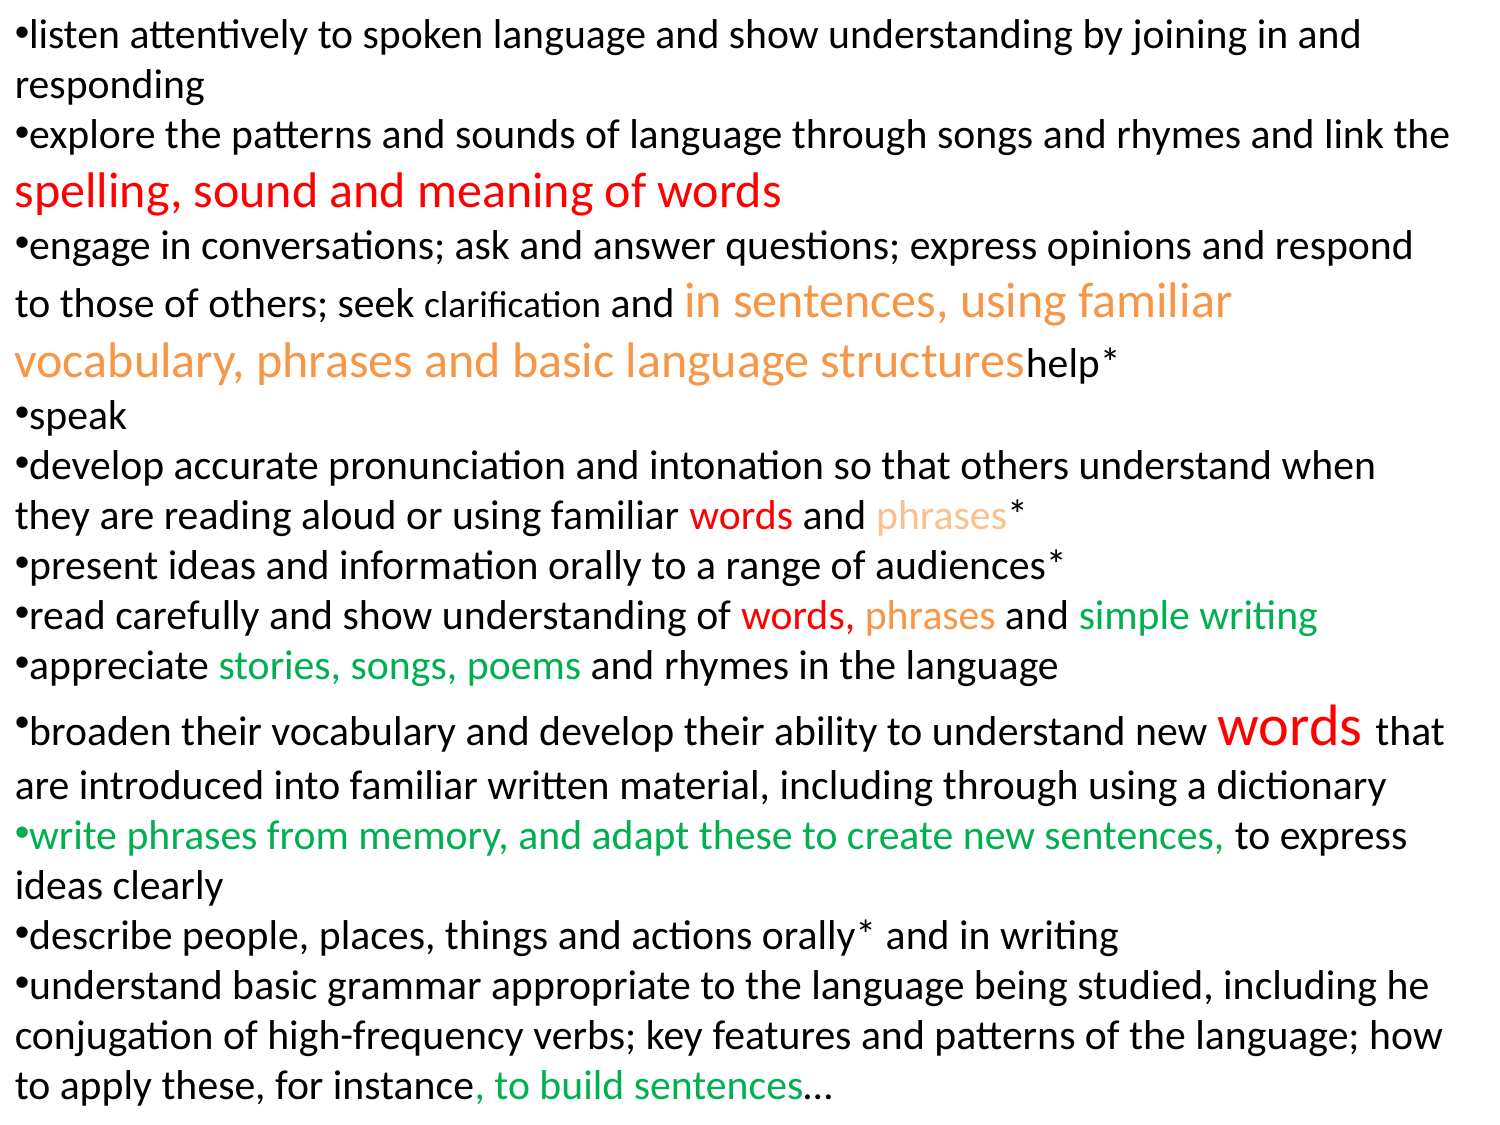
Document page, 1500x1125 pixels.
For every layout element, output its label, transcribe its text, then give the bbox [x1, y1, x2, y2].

text_box listen attentively to spoken language and show understanding by joining in and responding explore the patterns and sounds of language through songs and rhymes and link the spelling, sound and meaning of words engage in conversations; ask and answer questions; express opinions and respond to those of others; seek clarification and in sentences, using familiar vocabulary, phrases and basic language structureshelp* speak develop accurate pronunciation and intonation so that others understand when they are reading aloud or using familiar words and phrases* present ideas and information orally to a range of audiences* read carefully and show understanding of words, phrases and simple writing appreciate stories, songs, poems and rhymes in the language broaden their vocabulary and develop their ability to understand new words that are introduced into familiar written material, including through using a dictionary write phrases from memory, and adapt these to create new sentences, to express ideas clearly describe people, places, things and actions orally* and in writing understand basic grammar appropriate to the language being studied, including he conjugation of high-frequency verbs; key features and patterns of the language; how to apply these, for instance, to build sentences… [0, 0, 1471, 1115]
